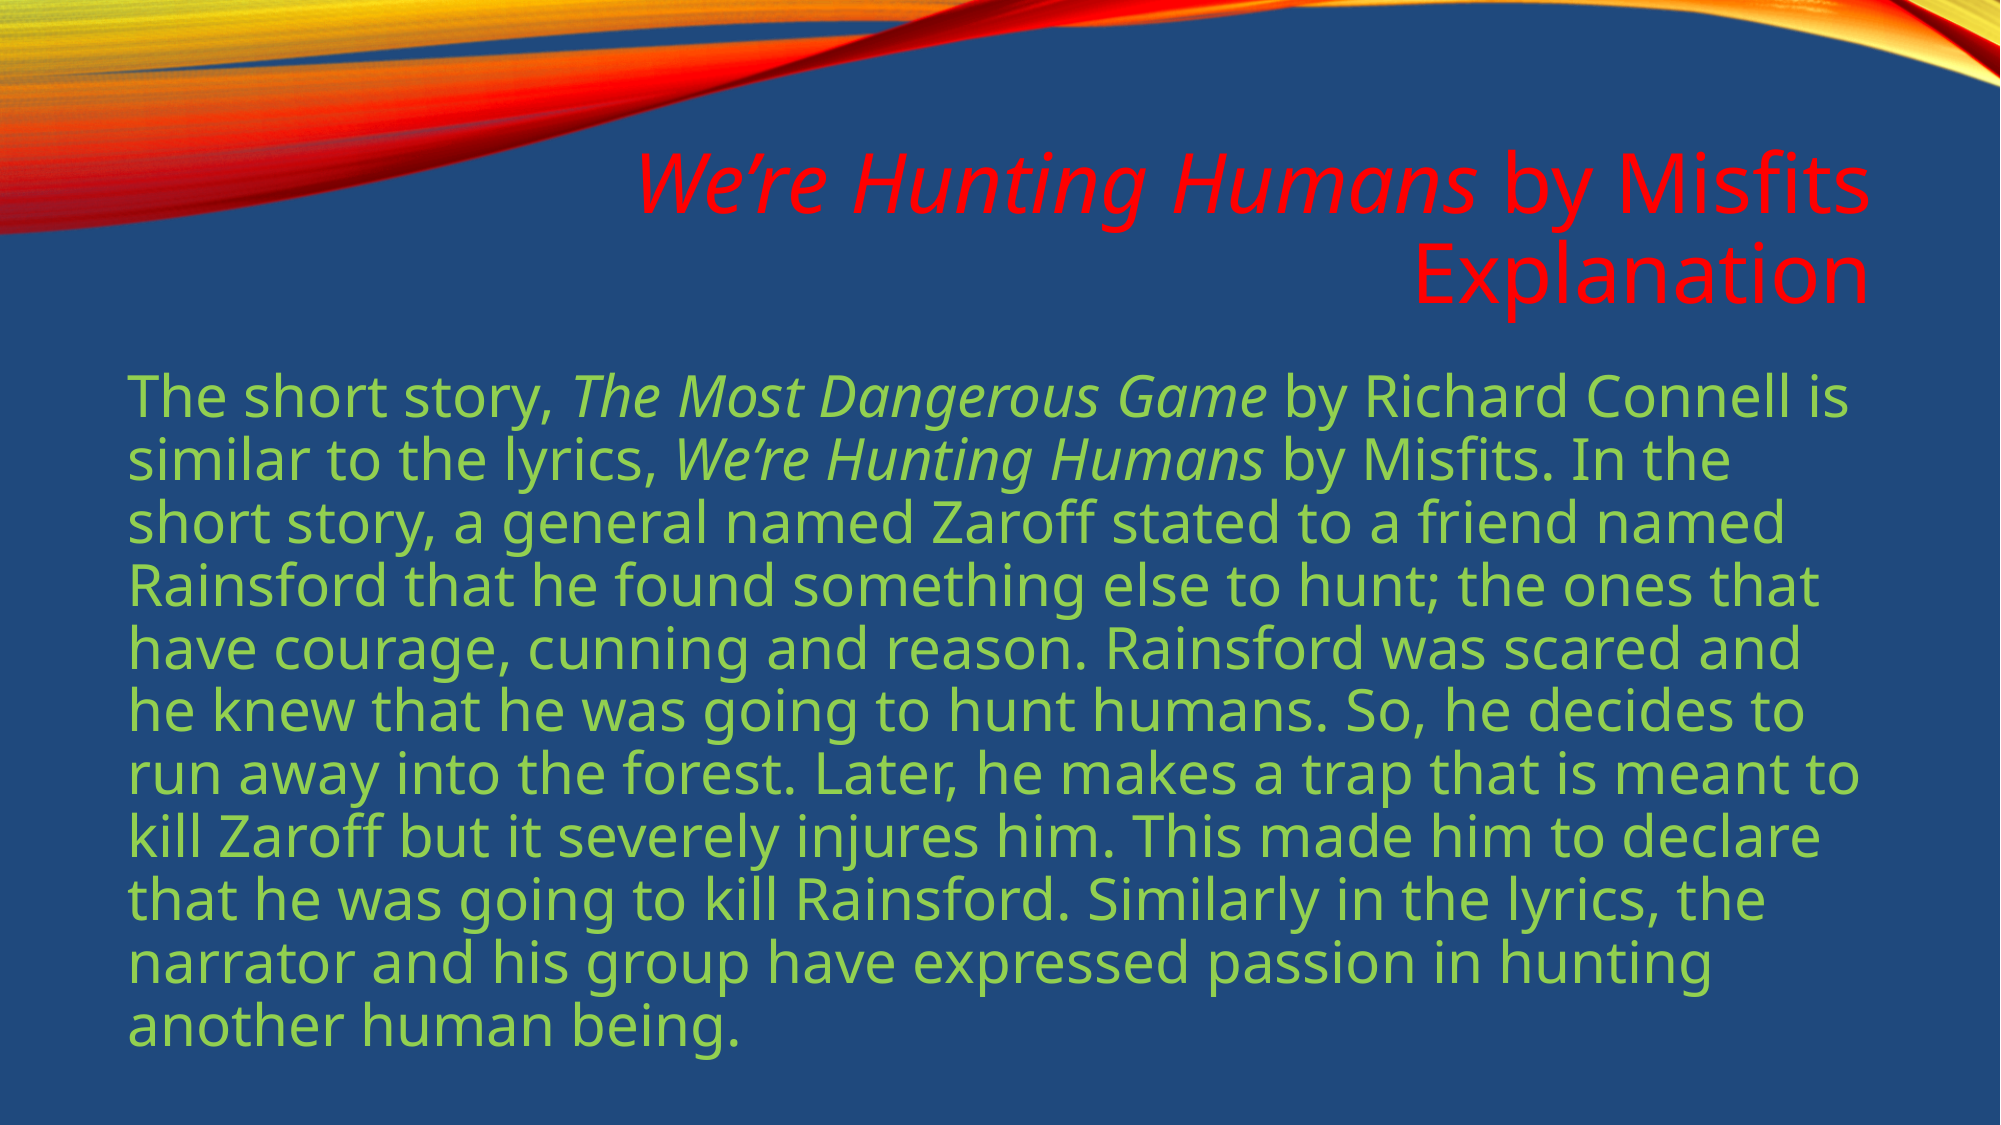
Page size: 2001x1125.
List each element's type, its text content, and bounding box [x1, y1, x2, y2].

picture [0, 0, 2000, 237]
title We’re Hunting Humans by Misfits Explanation [474, 125, 1888, 338]
list The short story, The Most Dangerous Game by Richard Connell is similar to the lyrics, We’re Hunting Humans by Misfits. In the short story, a general named Zaroff stated to a friend named Rainsford that he found something else to hunt; the ones that have courage, cunning and reason. Rainsford was scared and he knew that he was going to hunt humans. So, he decides to run away into the forest. Later, he makes a trap that is meant to kill Zaroff but it severely injures him. This made him to declare that he was going to kill Rainsford. Similarly in the lyrics, the narrator and his group have expressed passion in hunting another human being. [112, 360, 1888, 1109]
